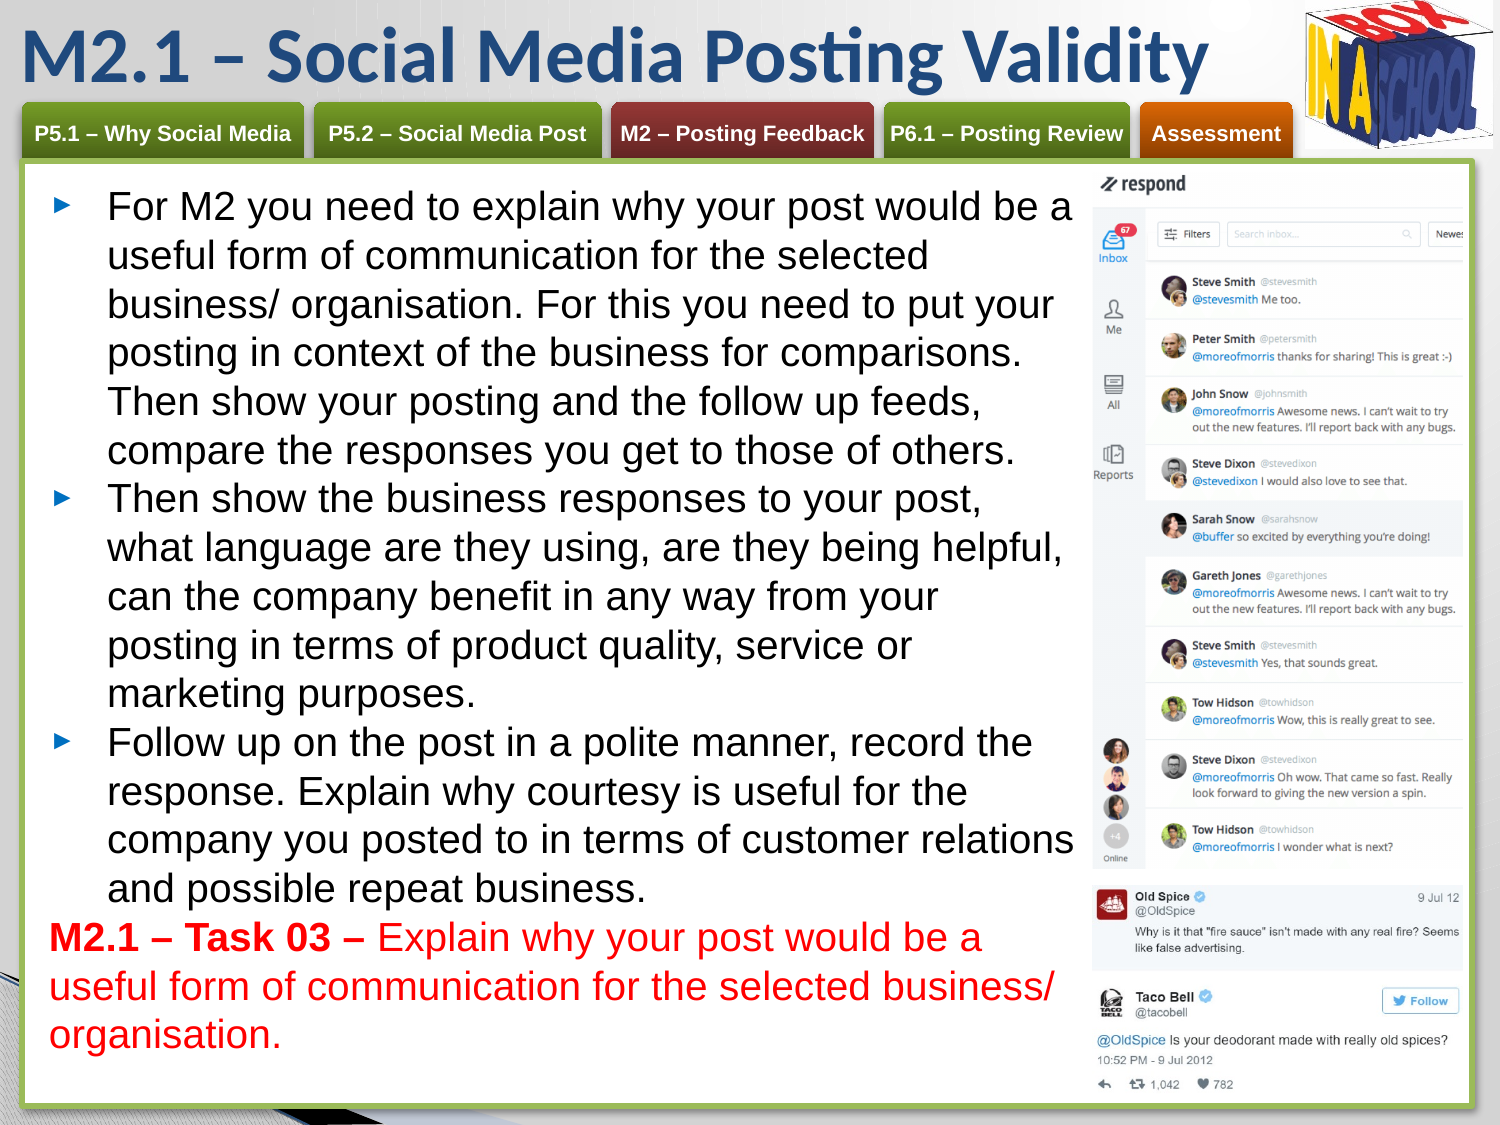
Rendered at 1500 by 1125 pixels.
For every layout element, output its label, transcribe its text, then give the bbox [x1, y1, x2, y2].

picture [281, 1114, 303, 1125]
picture [1092, 172, 1464, 869]
text_box For M2 you need to explain why your post would be a useful form of communication for the selected business/ organisation. For this you need to put your posting in context of the business for comparisons. Then show your posting and the follow up feeds, compare the responses you get to those of others. Then show the business responses to your post, what language are they using, are they being helpful, can the company benefit in any way from your posting in terms of product quality, service or marketing purposes. Follow up on the post in a polite manner, record the response. Explain why courtesy is useful for the company you posted to in terms of customer relations and possible repeat business. M2.1 – Task 03 – Explain why your post would be a useful form of communication for the selected business/ organisation. [34, 172, 1093, 1065]
picture [1305, 0, 1494, 149]
picture [1092, 885, 1464, 1095]
title M2.1 – Social Media Posting Validity [5, 0, 1270, 102]
